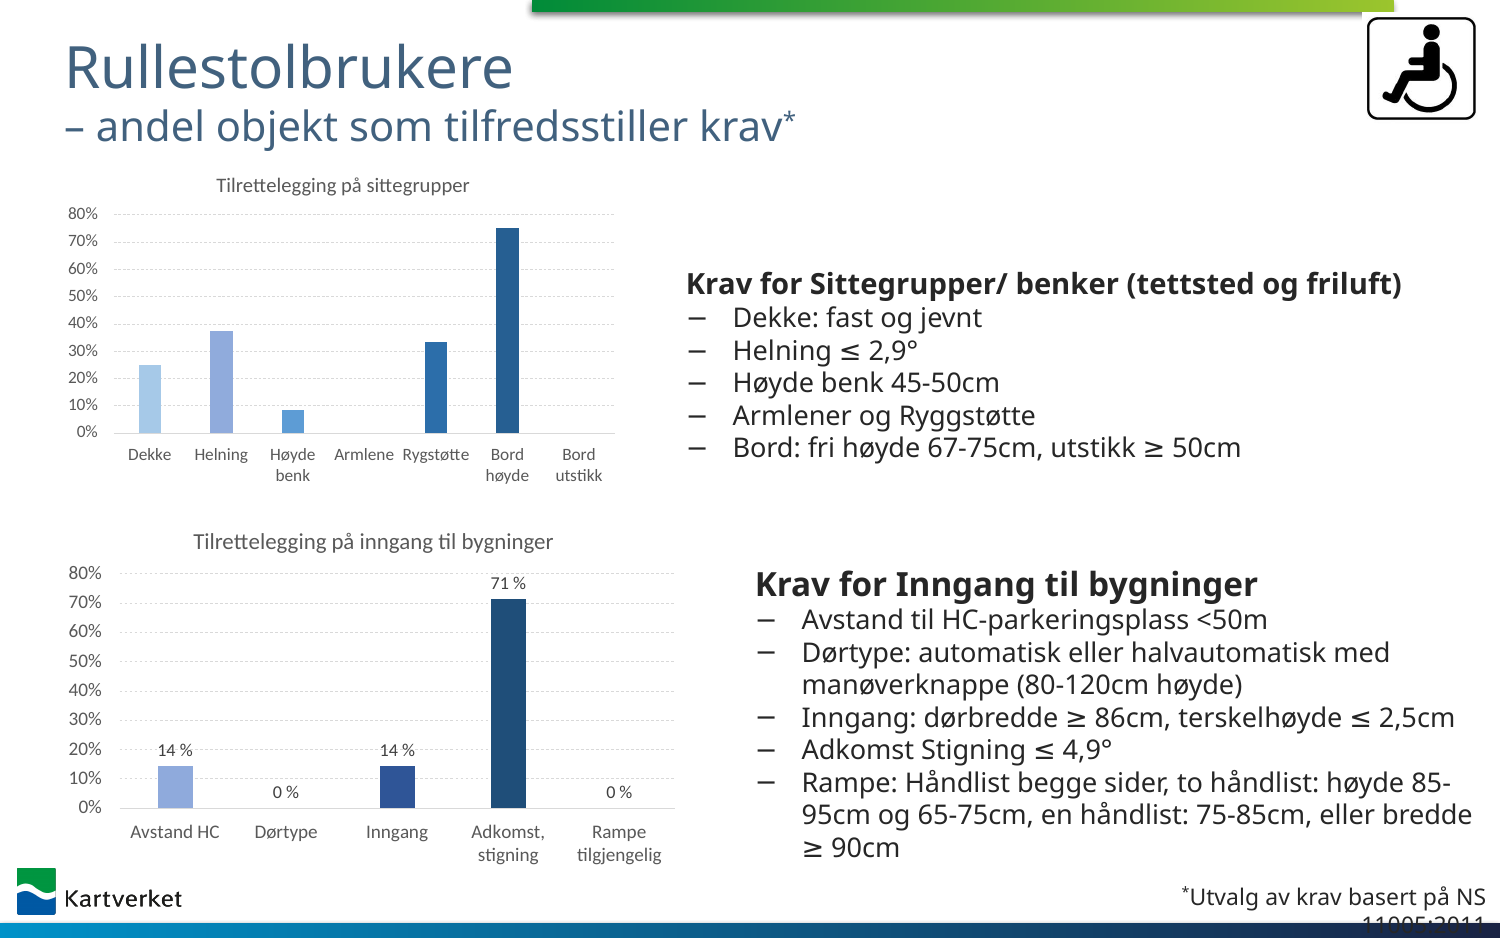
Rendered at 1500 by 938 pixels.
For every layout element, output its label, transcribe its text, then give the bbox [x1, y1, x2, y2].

text_box *Utvalg av krav basert på NS 11005:2011 [1068, 873, 1500, 938]
text_box Krav for Sittegrupper/ benker (tettsted og friluft) Dekke: fast og jevnt Helning ≤ 2,9° Høyde benk 45-50cm Armlener og Ryggstøtte Bord: fri høyde 67-75cm, utstikk ≥ 50cm [670, 258, 1418, 471]
picture [62, 520, 686, 874]
picture [62, 166, 625, 492]
picture [1362, 12, 1481, 126]
text_box Rullestolbrukere – andel objekt som tilfredsstiller krav* [49, 25, 1431, 158]
text_box Krav for Inngang til bygninger Avstand til HC-parkeringsplass <50m Dørtype: automatisk eller halvautomatisk med manøverknappe (80-120cm høyde) Inngang: dørbredde ≥ 86cm, terskelhøyde ≤ 2,5cm Adkomst Stigning ≤ 4,9° Rampe: Håndlist begge sider, to håndlist: høyde 85-95cm og 65-75cm, en håndlist: 75-85cm, eller bredde ≥ 90cm [740, 555, 1491, 870]
